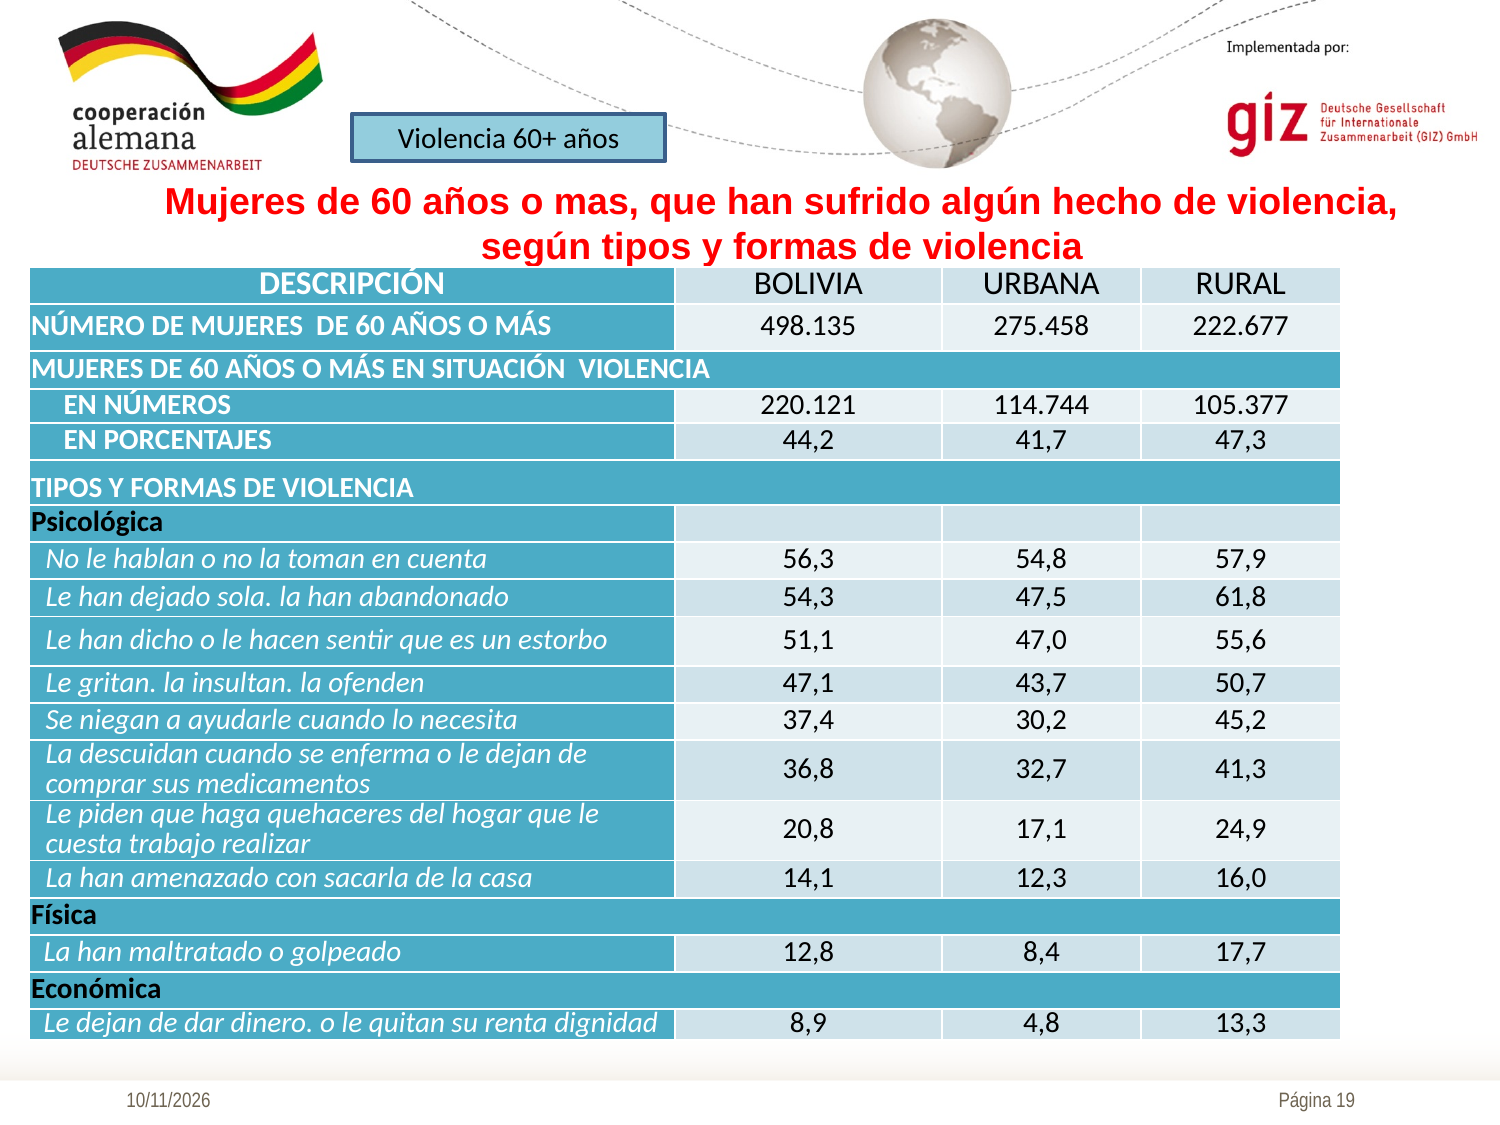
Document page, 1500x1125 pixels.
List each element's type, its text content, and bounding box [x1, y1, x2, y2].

table_cell TIPOS Y FORMAS DE VIOLENCIA [30, 461, 1340, 504]
table_cell 61,8 [1142, 580, 1340, 616]
table_cell 41,7 [943, 424, 1140, 459]
table_cell Le han dejado sola. la han abandonado [30, 580, 674, 616]
table_cell 24,9 [1142, 801, 1340, 860]
picture [0, 0, 1500, 188]
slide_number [111, 1079, 325, 1121]
table_cell 44,2 [676, 424, 941, 459]
table_cell 45,2 [1142, 704, 1340, 739]
table_header URBANA [943, 268, 1140, 303]
table_cell Física [30, 899, 1340, 934]
table_cell [943, 506, 1140, 541]
table_cell 12,8 [676, 936, 941, 971]
table_cell 13,3 [1142, 1010, 1340, 1039]
table_cell [676, 506, 941, 541]
table_cell NÚMERO DE MUJERES DE 60 AÑOS O MÁS [30, 305, 674, 350]
table_cell EN PORCENTAJES [30, 424, 674, 459]
table_cell 37,4 [676, 704, 941, 739]
table_cell 54,3 [676, 580, 941, 616]
table_cell 43,7 [943, 667, 1140, 702]
table_cell 17,7 [1142, 936, 1340, 971]
table_cell La descuidan cuando se enferma o le dejan de comprar sus medicamentos [30, 741, 674, 800]
table_cell 17,1 [943, 801, 1140, 860]
table_cell 14,1 [676, 861, 941, 897]
table_cell 8,4 [943, 936, 1140, 971]
table_header BOLIVIA [676, 268, 941, 303]
table_cell 498.135 [676, 305, 941, 350]
table_cell 47,5 [943, 580, 1140, 616]
table_cell 54,8 [943, 543, 1140, 578]
table_cell Le gritan. la insultan. la ofenden [30, 667, 674, 702]
table_cell 56,3 [676, 543, 941, 578]
table_cell 220.121 [676, 390, 941, 422]
table_cell Le han dicho o le hacen sentir que es un estorbo [30, 617, 674, 665]
table_cell 36,8 [676, 741, 941, 800]
table_cell 16,0 [1142, 861, 1340, 897]
table_cell 32,7 [943, 741, 1140, 800]
table_header DESCRIPCIÓN [30, 268, 674, 303]
table_cell La han amenazado con sacarla de la casa [30, 861, 674, 897]
table_cell 12,3 [943, 861, 1140, 897]
table_cell 105.377 [1142, 390, 1340, 422]
table_cell Le piden que haga quehaceres del hogar que le cuesta trabajo realizar [30, 801, 674, 860]
table_cell 41,3 [1142, 741, 1340, 800]
table_cell 47,1 [676, 667, 941, 702]
table_cell Se niegan a ayudarle cuando lo necesita [30, 704, 674, 739]
table_cell Psicológica [30, 506, 674, 541]
table_cell EN NÚMEROS [30, 390, 674, 422]
table_cell 47,0 [943, 617, 1140, 665]
table_cell Le dejan de dar dinero. o le quitan su renta dignidad [30, 1010, 674, 1039]
table_cell 4,8 [943, 1010, 1140, 1039]
text_box Violencia 60+ años [351, 113, 666, 161]
table_cell 47,3 [1142, 424, 1340, 459]
table_cell 8,9 [676, 1010, 941, 1039]
table_cell La han maltratado o golpeado [30, 936, 674, 971]
table_cell [1142, 506, 1340, 541]
table_header RURAL [1142, 268, 1340, 303]
table_cell 114.744 [943, 390, 1140, 422]
table_cell 51,1 [676, 617, 941, 665]
table_cell 57,9 [1142, 543, 1340, 578]
table_cell 50,7 [1142, 667, 1340, 702]
picture [0, 959, 1500, 1081]
table_cell Económica [30, 973, 1340, 1008]
table_cell 55,6 [1142, 617, 1340, 665]
table_cell MUJERES DE 60 AÑOS O MÁS EN SITUACIÓN VIOLENCIA [30, 352, 1340, 388]
table_cell 275.458 [943, 305, 1140, 350]
table_cell No le hablan o no la toman en cuenta [30, 543, 674, 578]
text_box Mujeres de 60 años o mas, que han sufrido algún hecho de violencia, según tipos y formas de violencia [107, 162, 1457, 281]
table_cell 20,8 [676, 801, 941, 860]
table_cell 30,2 [943, 704, 1140, 739]
table_cell 222.677 [1142, 305, 1340, 350]
